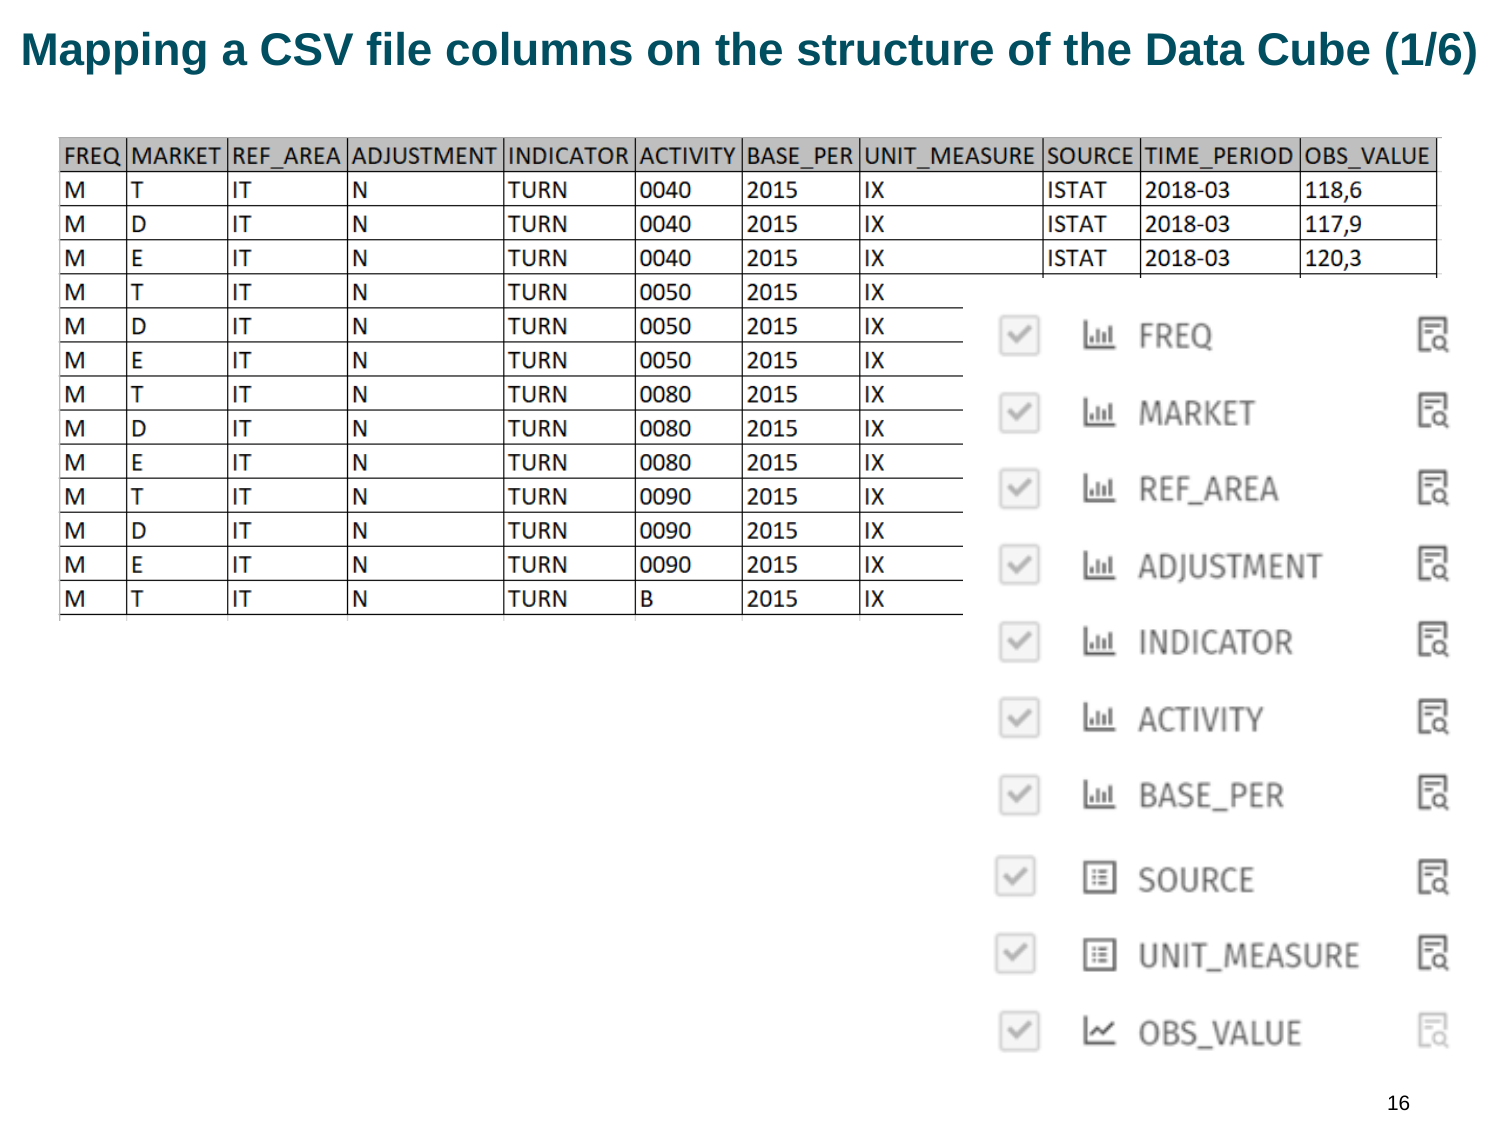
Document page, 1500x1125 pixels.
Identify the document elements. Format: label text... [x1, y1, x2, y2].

slide_number 16 [1074, 1084, 1425, 1125]
picture [58, 136, 1459, 1076]
title Mapping a CSV file columns on the structure of the Data Cube (1/6) [0, 0, 1500, 100]
